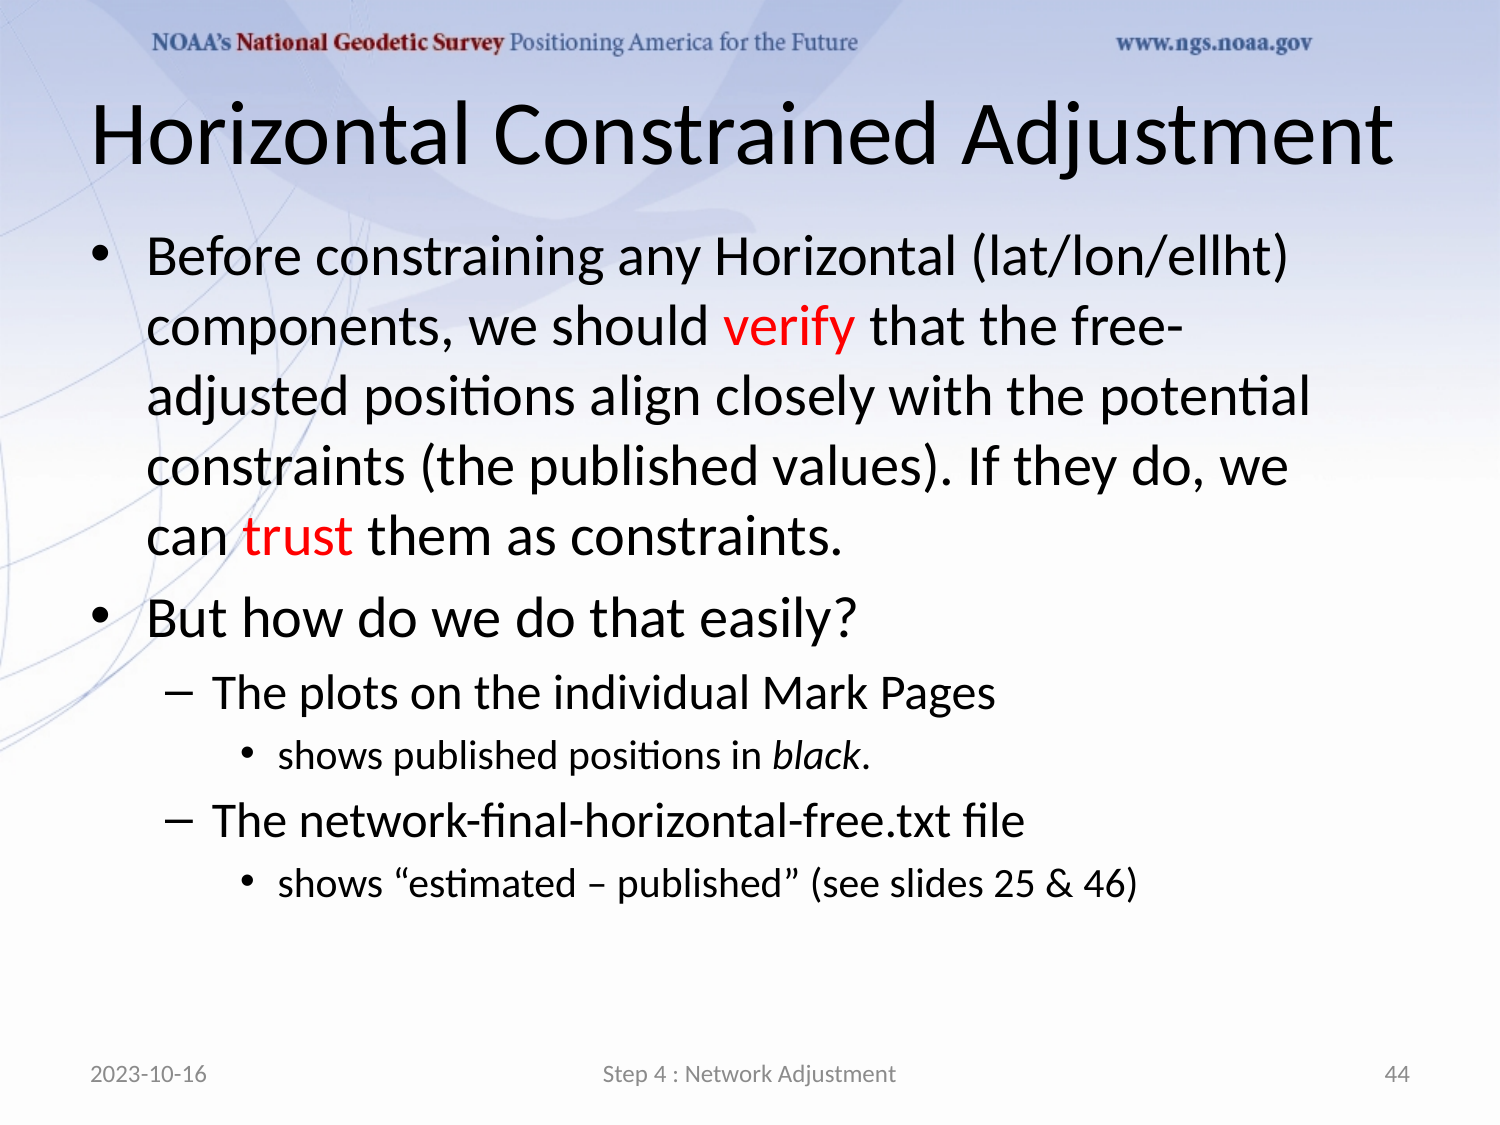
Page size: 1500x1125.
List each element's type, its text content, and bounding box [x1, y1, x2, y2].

picture [0, 0, 1500, 1125]
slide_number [75, 1042, 425, 1103]
footer Step 4 : Network Adjustment [512, 1042, 988, 1103]
slide_number 44 [1074, 1042, 1425, 1103]
title Horizontal Constrained Adjustment [74, 74, 1426, 181]
list Before constraining any Horizontal (lat/lon/ellht) components, we should verify that the free-adjusted positions align closely with the potential constraints (the published values). If they do, we can trust them as constraints. But how do we do that easily? The plots on the individual Mark Pages shows published positions in black. The network-final-horizontal-free.txt file shows “estimated – published” (see slides 25 & 46) [74, 209, 1396, 1021]
